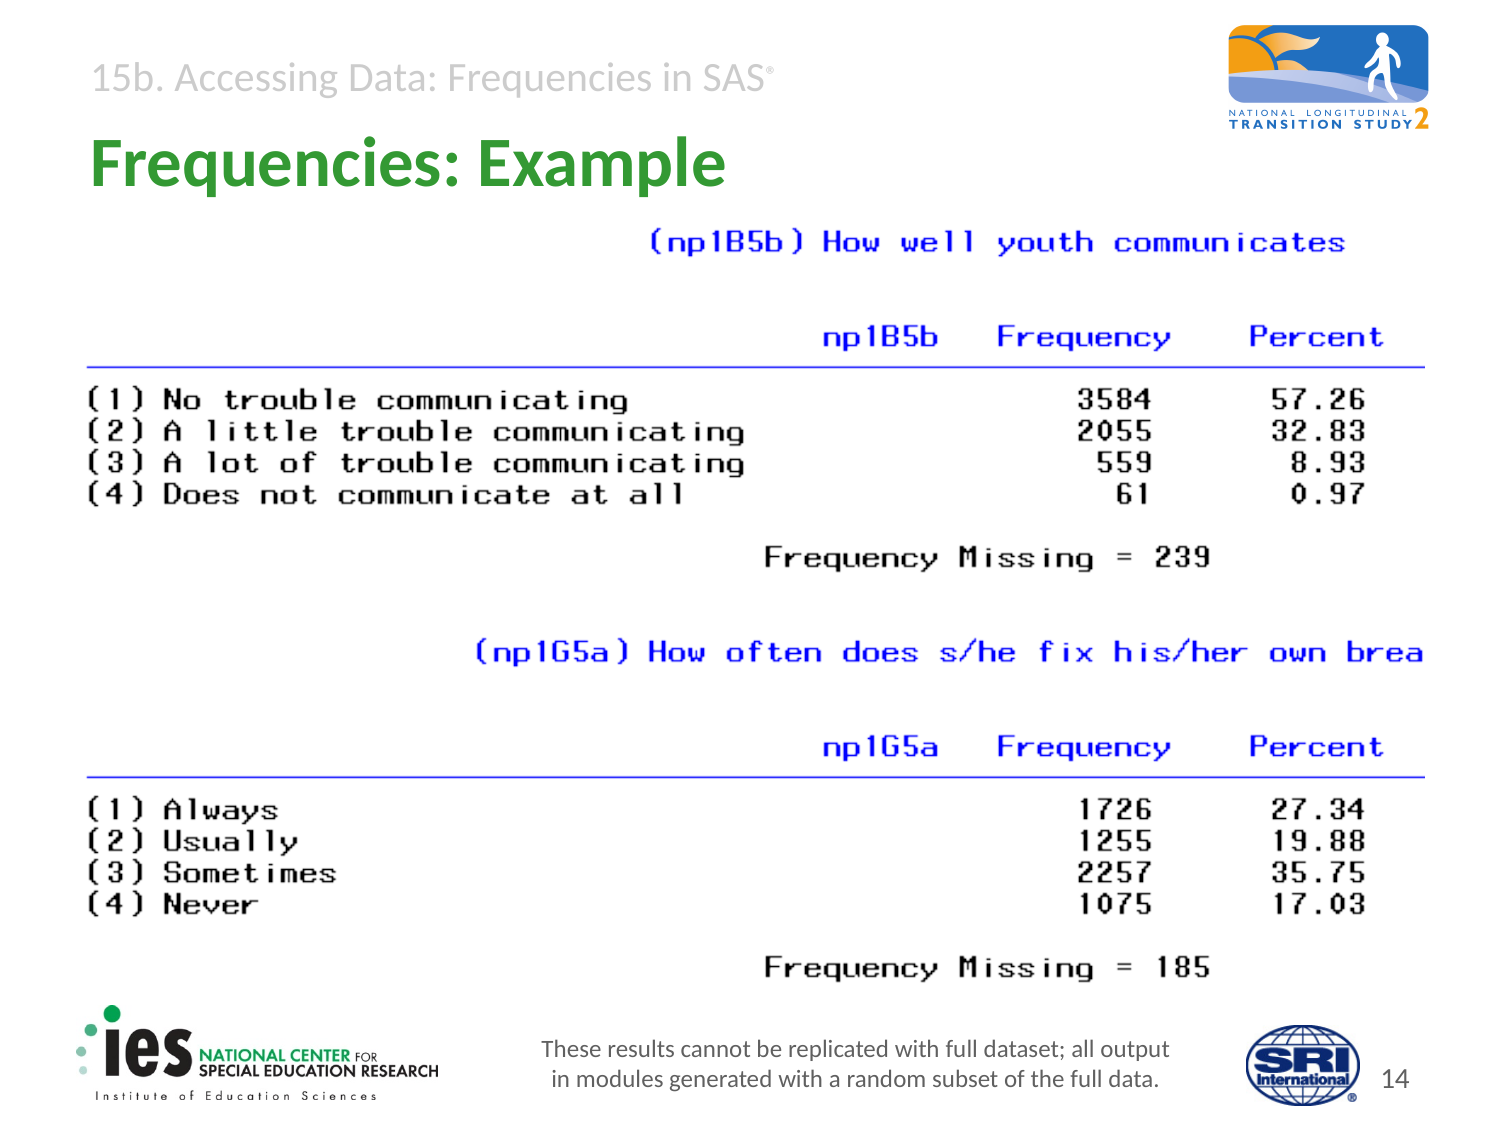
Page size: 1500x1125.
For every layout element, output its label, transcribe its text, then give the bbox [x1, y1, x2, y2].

slide_number 13 [1321, 1051, 1426, 1125]
picture [76, 1005, 438, 1100]
picture [1246, 1025, 1360, 1106]
footer These results cannot be replicated with full dataset; all output in modules generated with a random subset of the full data. [437, 1024, 1276, 1104]
title Frequencies: Example [74, 90, 1426, 209]
picture [74, 209, 1426, 1001]
